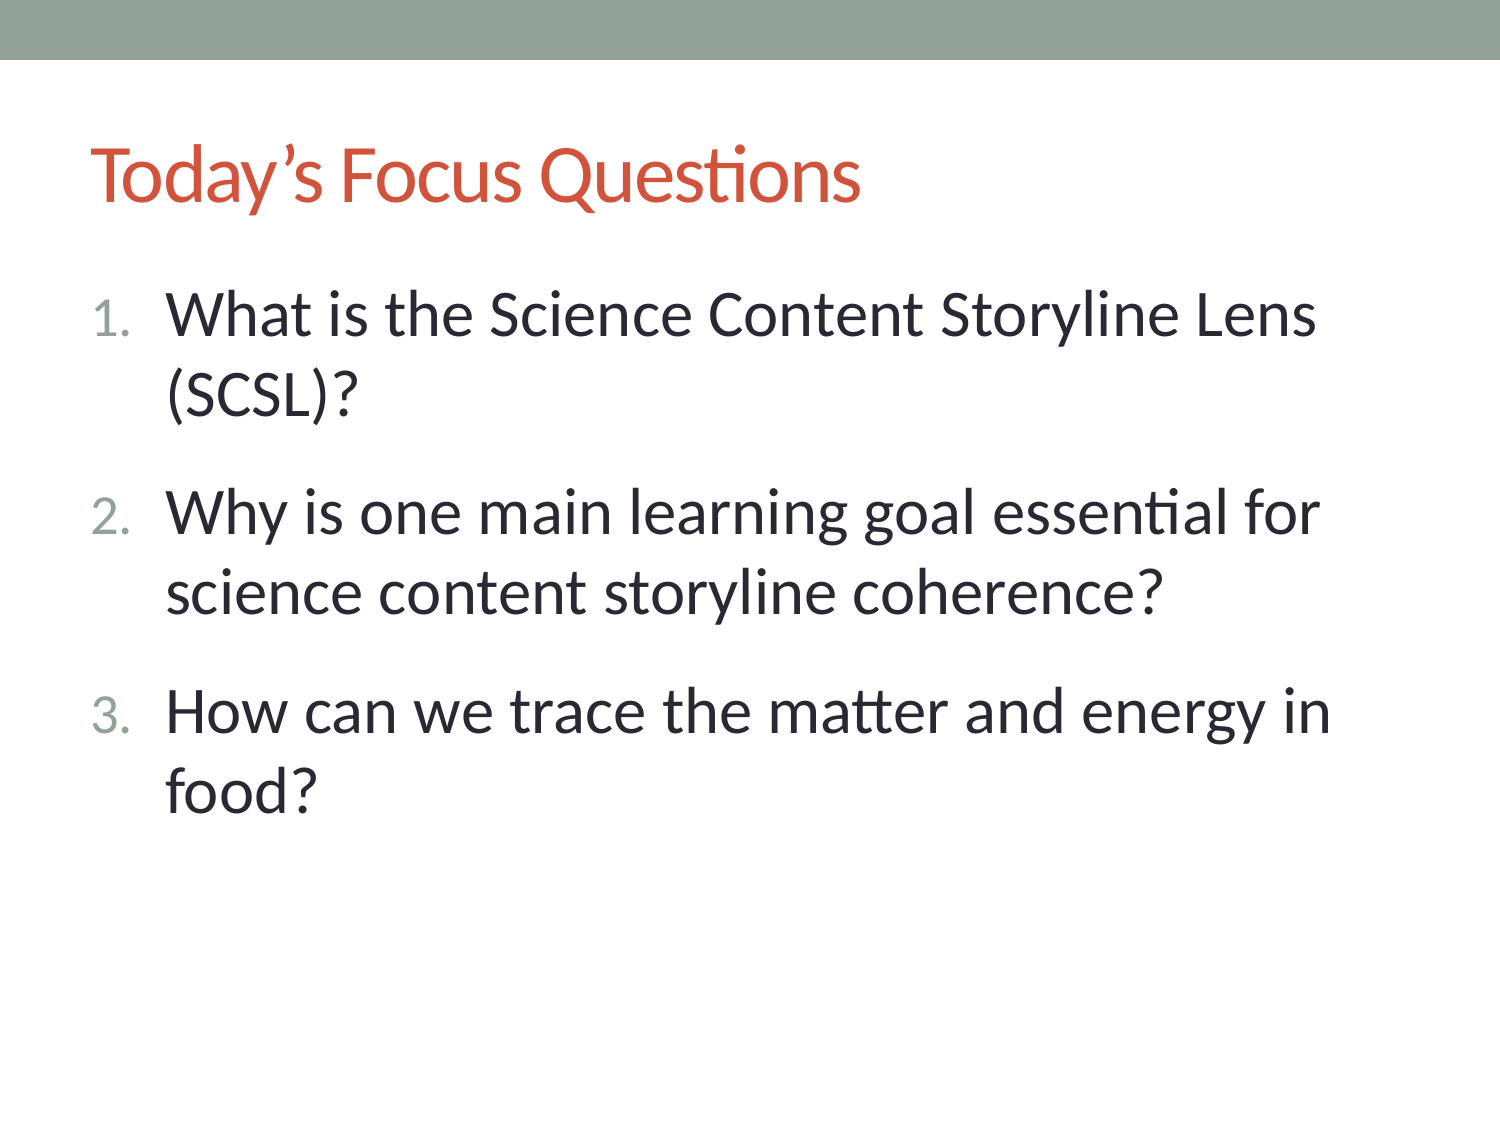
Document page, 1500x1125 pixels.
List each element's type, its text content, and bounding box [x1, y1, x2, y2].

title Today’s Focus Questions [75, 75, 1425, 262]
list What is the Science Content Storyline Lens (SCSL)? Why is one main learning goal essential for science content storyline coherence? How can we trace the matter and energy in food? [75, 262, 1425, 1125]
